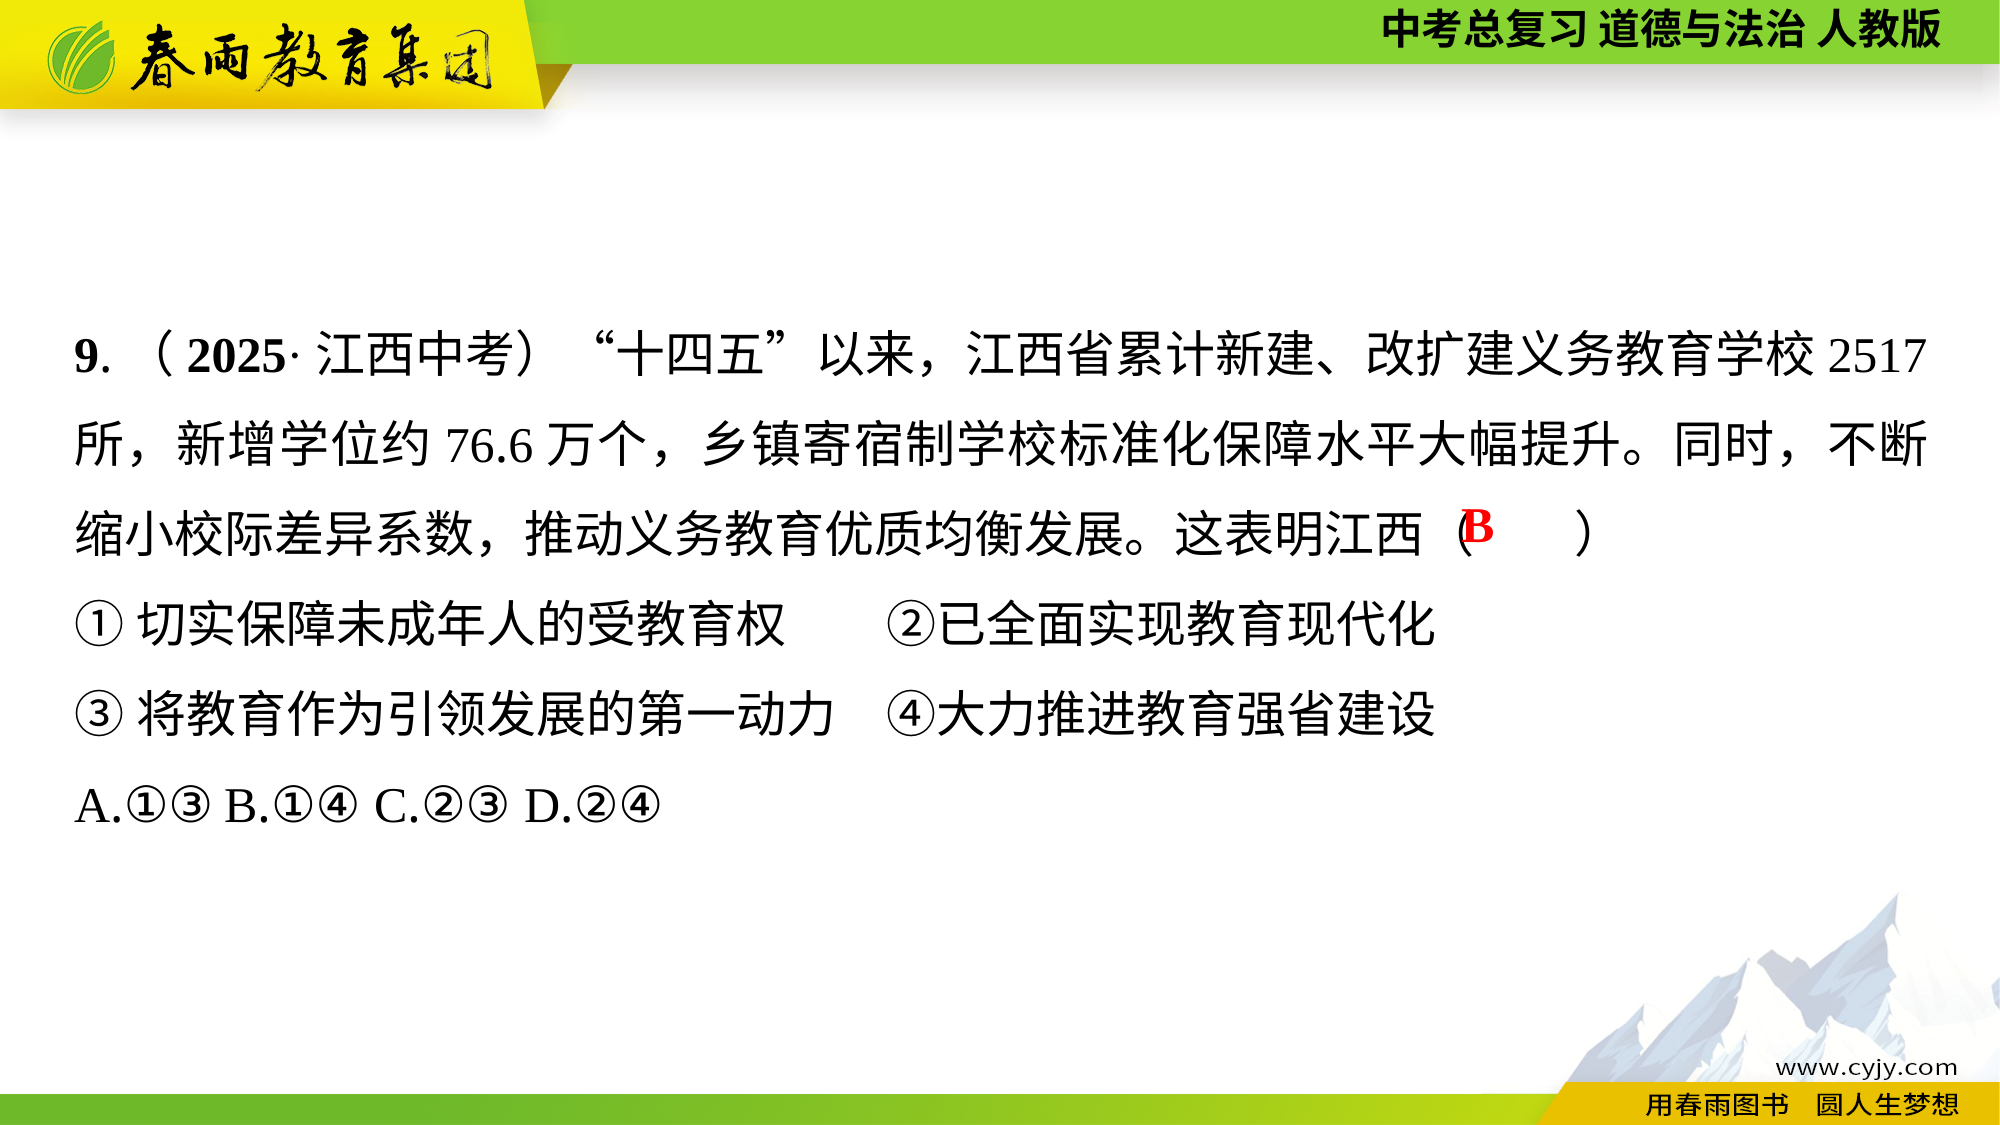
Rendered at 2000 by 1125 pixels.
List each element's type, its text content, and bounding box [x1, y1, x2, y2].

list 9.（2025·江西中考）“十四五”以来，江西省累计新建、改扩建义务教育学校2517所，新增学位约76.6万个，乡镇寄宿制学校标准化保障水平大幅提升。同时，不断缩小校际差异系数，推动义务教育优质均衡发展。这表明江西（ ） ①切实保障未成年人的受教育权 ②已全面实现教育现代化 ③将教育作为引领发展的第一动力 ④大力推进教育强省建设 A.①③ B.①④ C.②③ D.②④ [59, 285, 1944, 835]
text_box B [1446, 484, 1510, 560]
picture [0, 0, 2000, 1125]
